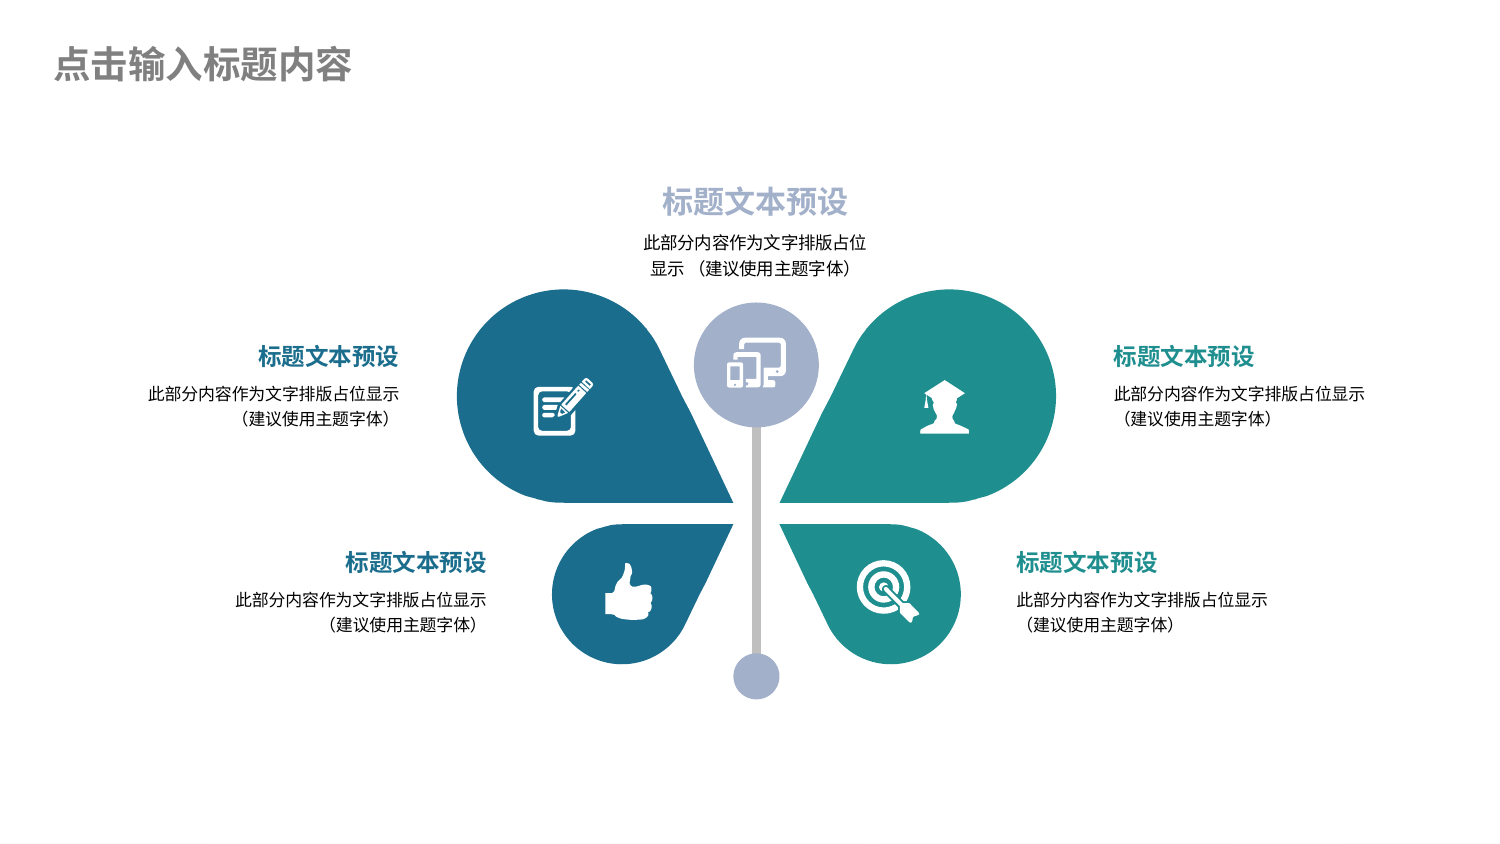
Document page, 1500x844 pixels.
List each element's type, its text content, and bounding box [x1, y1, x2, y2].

text_box 点击输入标题内容 [53, 32, 403, 95]
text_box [1004, 547, 1288, 645]
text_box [551, 523, 688, 665]
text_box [456, 289, 734, 504]
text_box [823, 523, 962, 665]
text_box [693, 302, 820, 700]
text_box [133, 341, 412, 439]
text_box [779, 289, 1057, 504]
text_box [638, 182, 872, 290]
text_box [220, 547, 499, 645]
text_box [1101, 341, 1386, 439]
